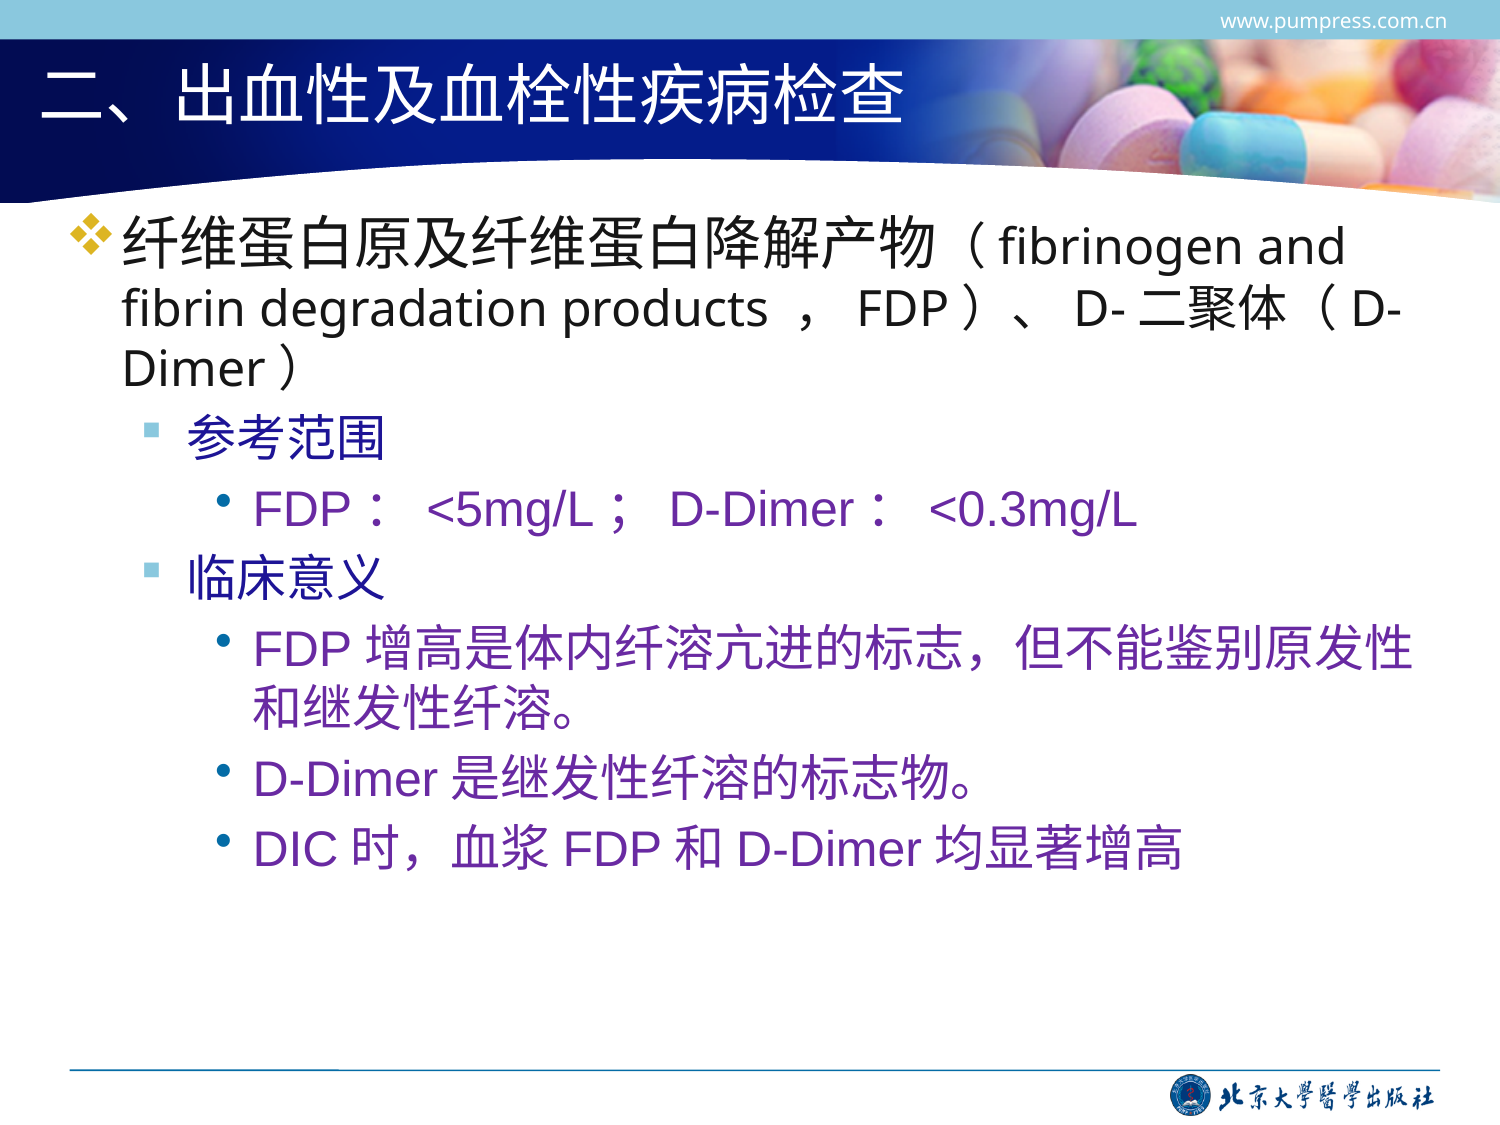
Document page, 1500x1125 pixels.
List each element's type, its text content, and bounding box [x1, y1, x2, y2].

picture [1170, 1074, 1436, 1118]
slide_number www.pumpress.com.cn [1024, 0, 1463, 38]
title 二、出血性及血栓性疾病检查 [23, 46, 1349, 140]
picture [0, 40, 1500, 203]
list 纤维蛋白原及纤维蛋白降解产物（fibrinogen and fibrin degradation products ，FDP）、D-二聚体（D-Dimer） 参考范围 FDP：<5mg/L；D-Dimer：<0.3mg/L 临床意义 FDP增高是体内纤溶亢进的标志，但不能鉴别原发性和继发性纤溶。 D-Dimer是继发性纤溶的标志物。 DIC时，血浆FDP和D-Dimer均显著增高 [49, 198, 1463, 1026]
